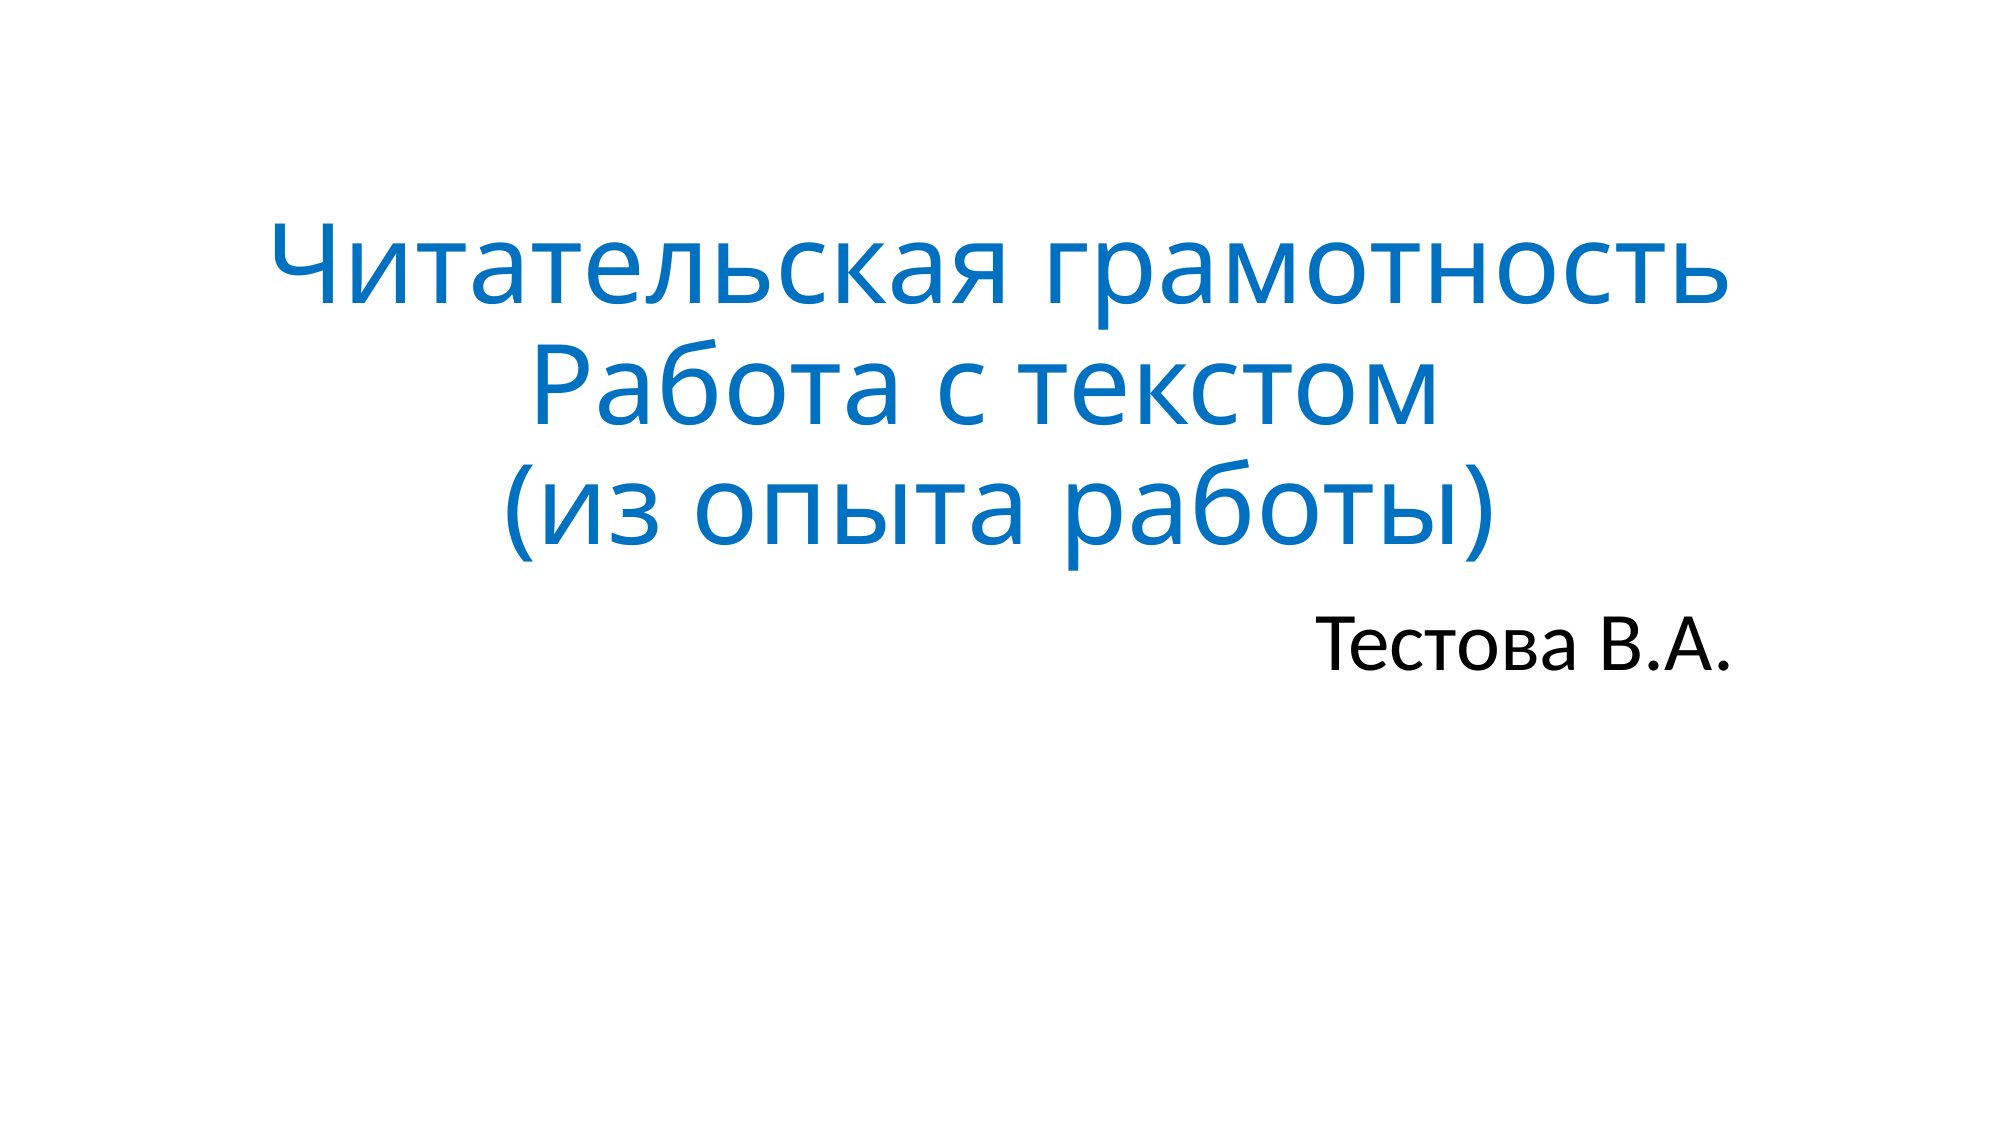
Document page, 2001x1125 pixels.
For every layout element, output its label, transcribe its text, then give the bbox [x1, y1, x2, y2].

subtitle Тестова В.А. [249, 590, 1750, 863]
title Читательская грамотность Работа с текстом (из опыта работы) [249, 184, 1750, 576]
